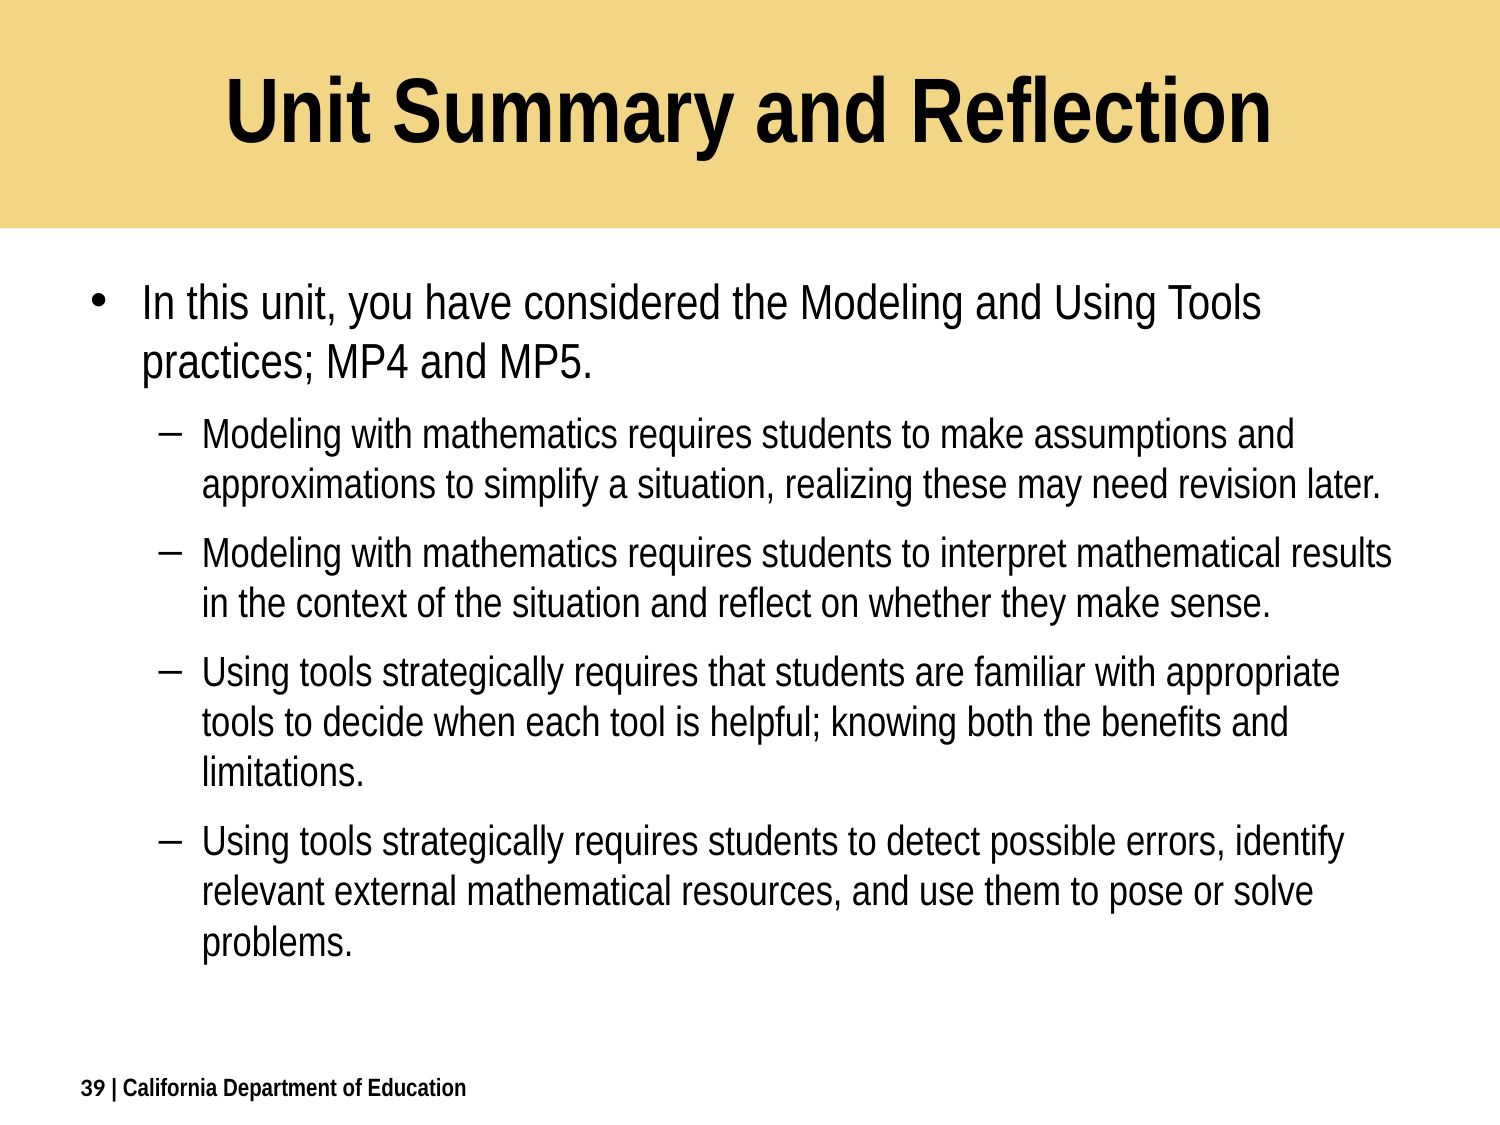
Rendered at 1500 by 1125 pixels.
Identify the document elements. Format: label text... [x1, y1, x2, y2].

list In this unit, you have considered the Modeling and Using Tools practices; MP4 and MP5. Modeling with mathematics requires students to make assumptions and approximations to simplify a situation, realizing these may need revision later. Modeling with mathematics requires students to interpret mathematical results in the context of the situation and reflect on whether they make sense. Using tools strategically requires that students are familiar with appropriate tools to decide when each tool is helpful; knowing both the benefits and limitations. Using tools strategically requires students to detect possible errors, identify relevant external mathematical resources, and use them to pose or solve problems. [75, 262, 1425, 1054]
slide_number 39 [55, 1064, 121, 1124]
footer | California Department of Education [121, 1064, 699, 1124]
title Unit Summary and Reflection [75, 11, 1425, 200]
